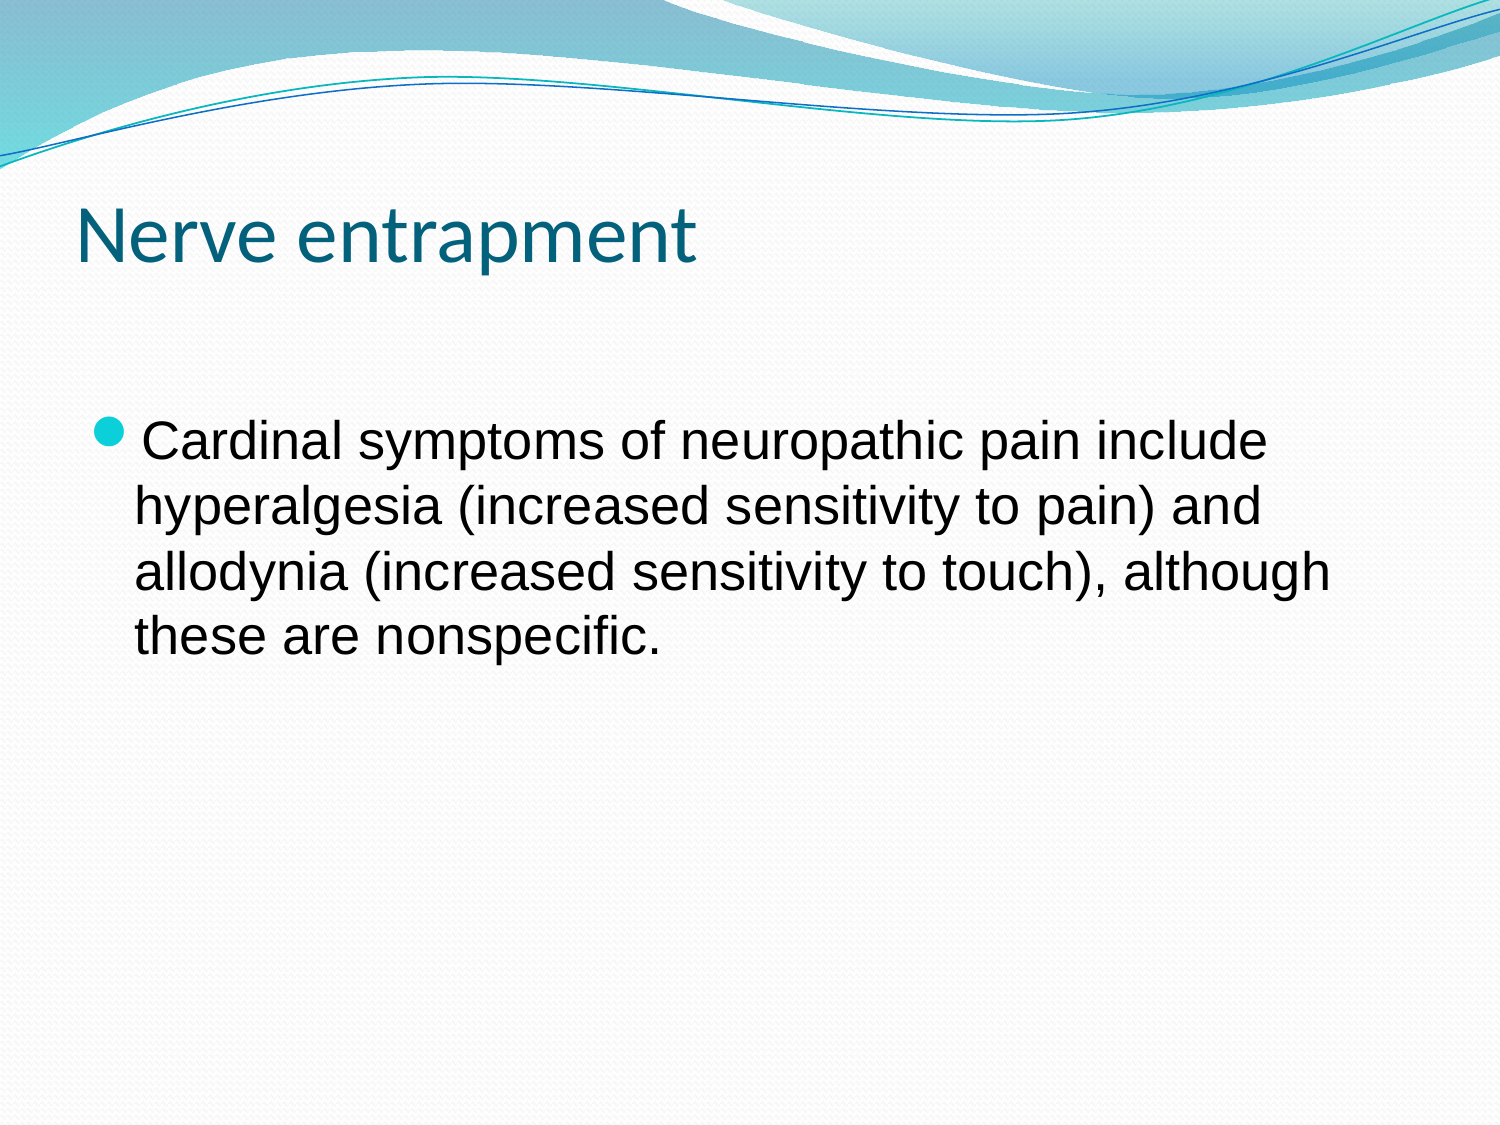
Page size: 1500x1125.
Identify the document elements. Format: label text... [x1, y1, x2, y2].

list Cardinal symptoms of neuropathic pain include hyperalgesia (increased sensitivity to pain) and allodynia (increased sensitivity to touch), although these are nonspecific. [75, 317, 1425, 1038]
title Nerve entrapment [75, 115, 1425, 279]
